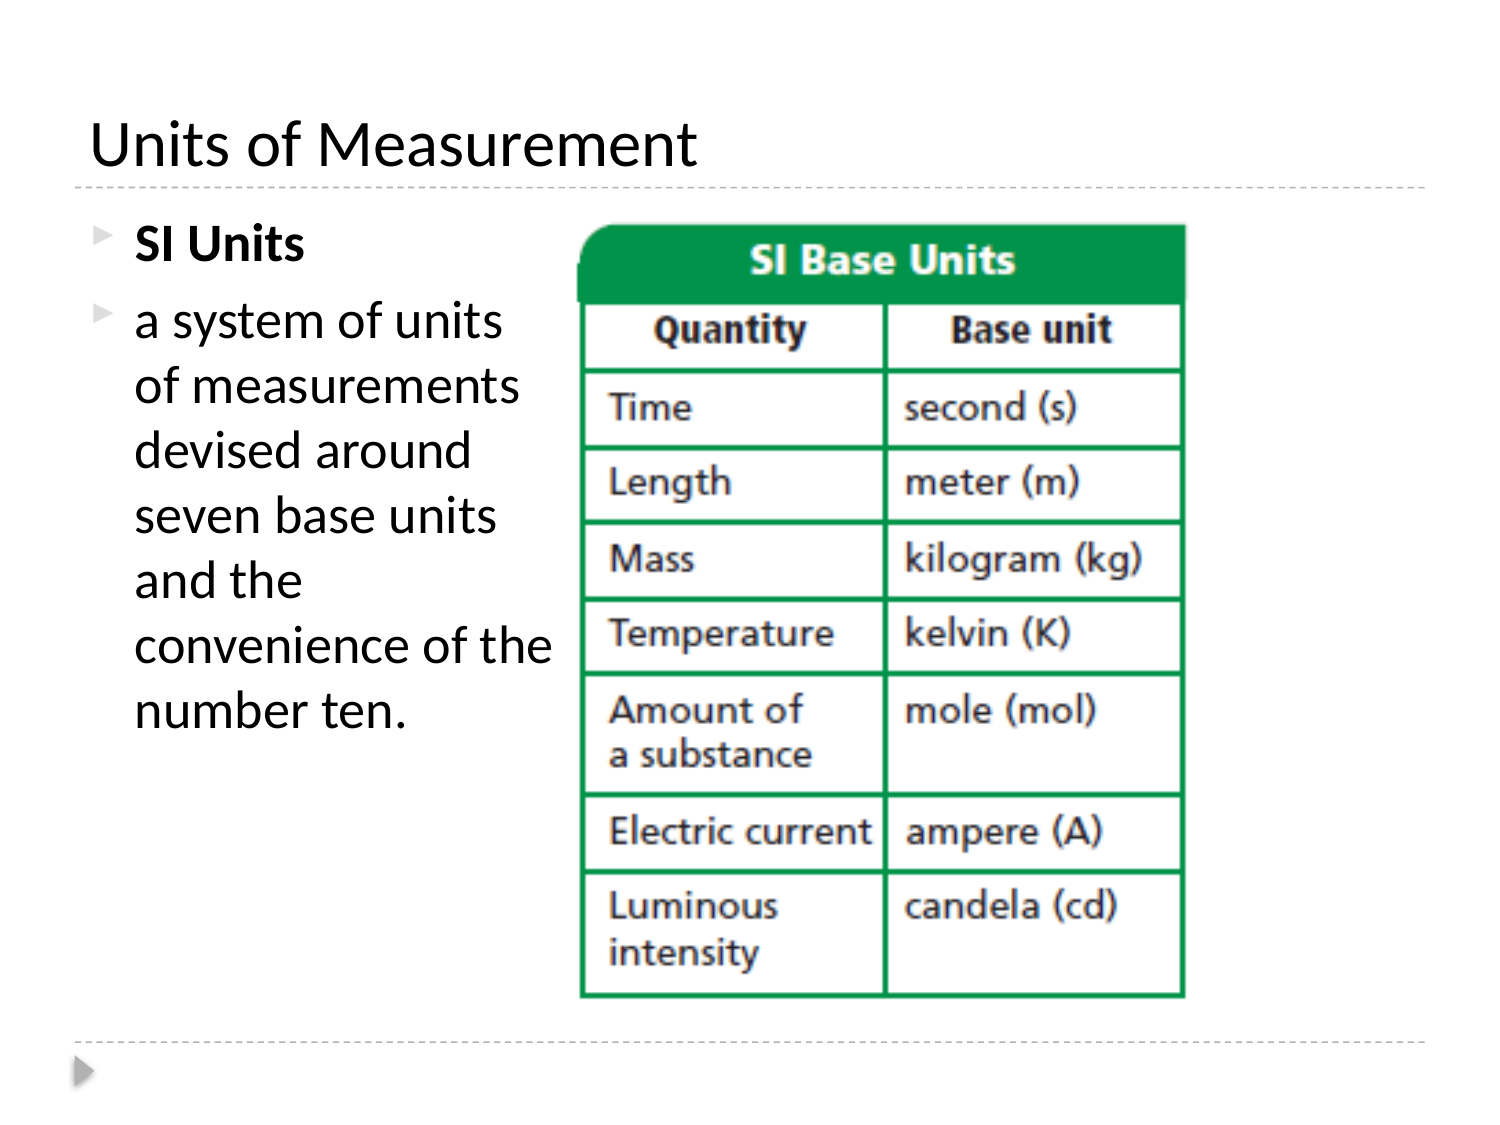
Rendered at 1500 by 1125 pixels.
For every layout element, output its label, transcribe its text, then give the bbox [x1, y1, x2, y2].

list SI Units a system of units of measurements devised around seven base units and the convenience of the number ten. [75, 200, 575, 1010]
title Units of Measurement [75, 24, 1425, 188]
picture [567, 212, 1201, 1013]
